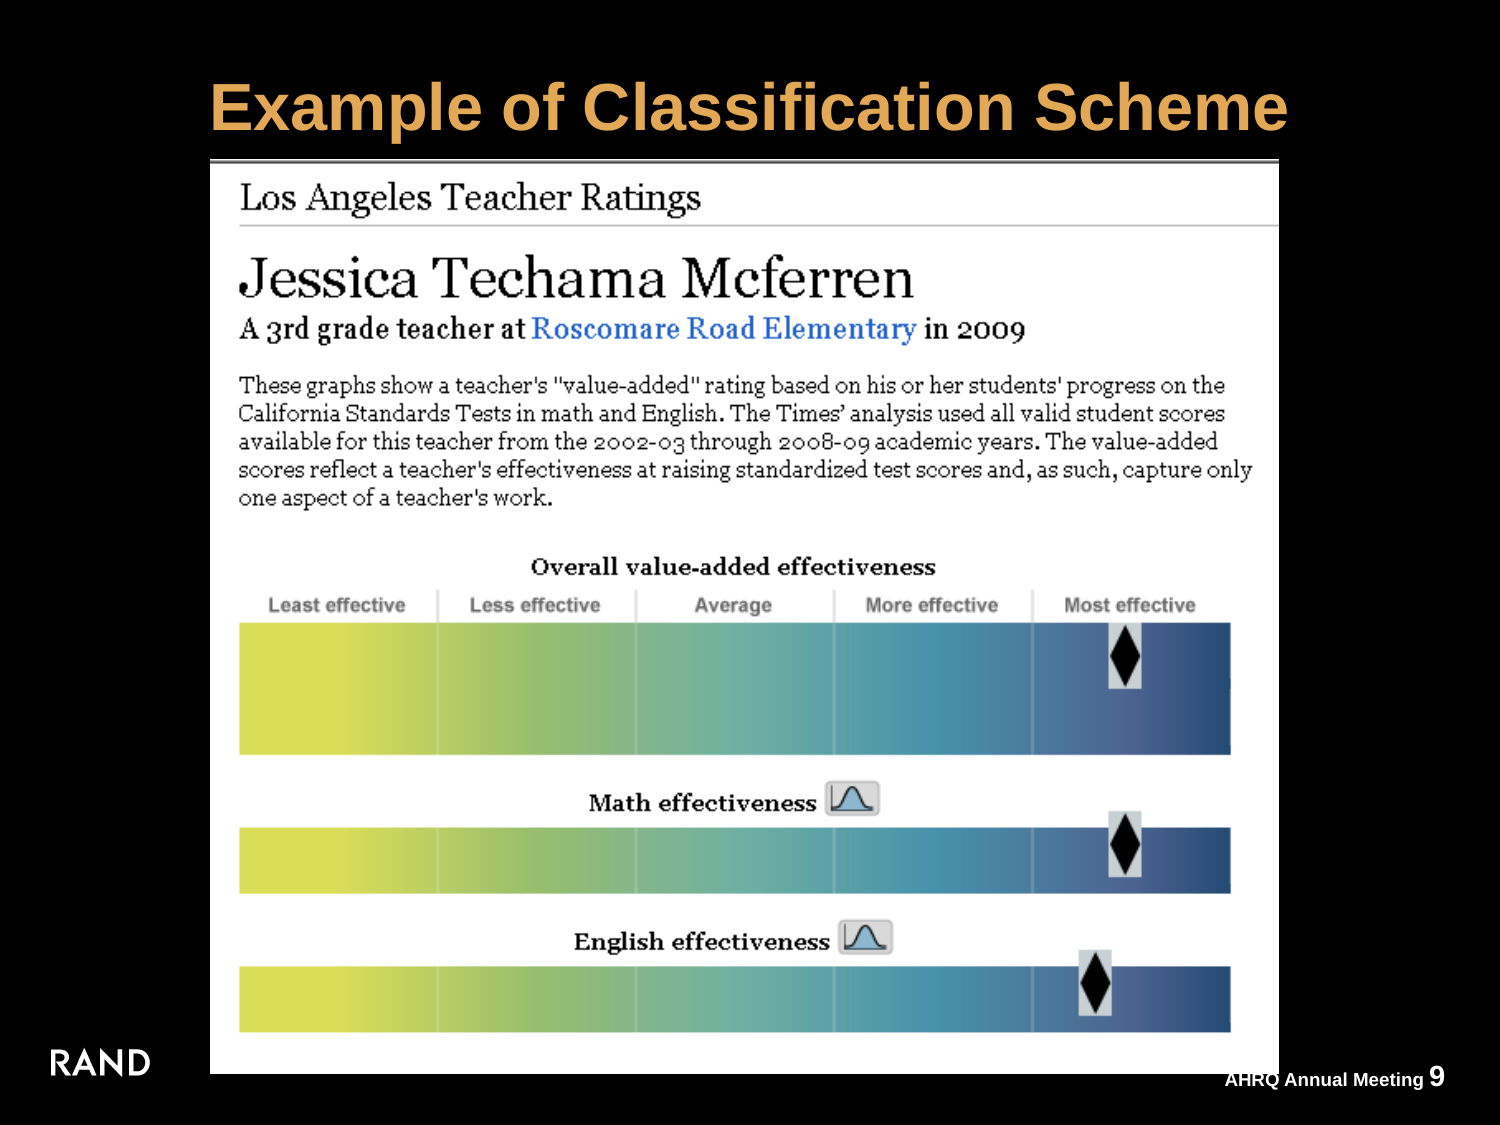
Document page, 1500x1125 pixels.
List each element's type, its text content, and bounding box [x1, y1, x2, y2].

picture [50, 1046, 151, 1077]
title Example of Classification Scheme [0, 63, 1500, 165]
picture [210, 158, 1280, 1075]
